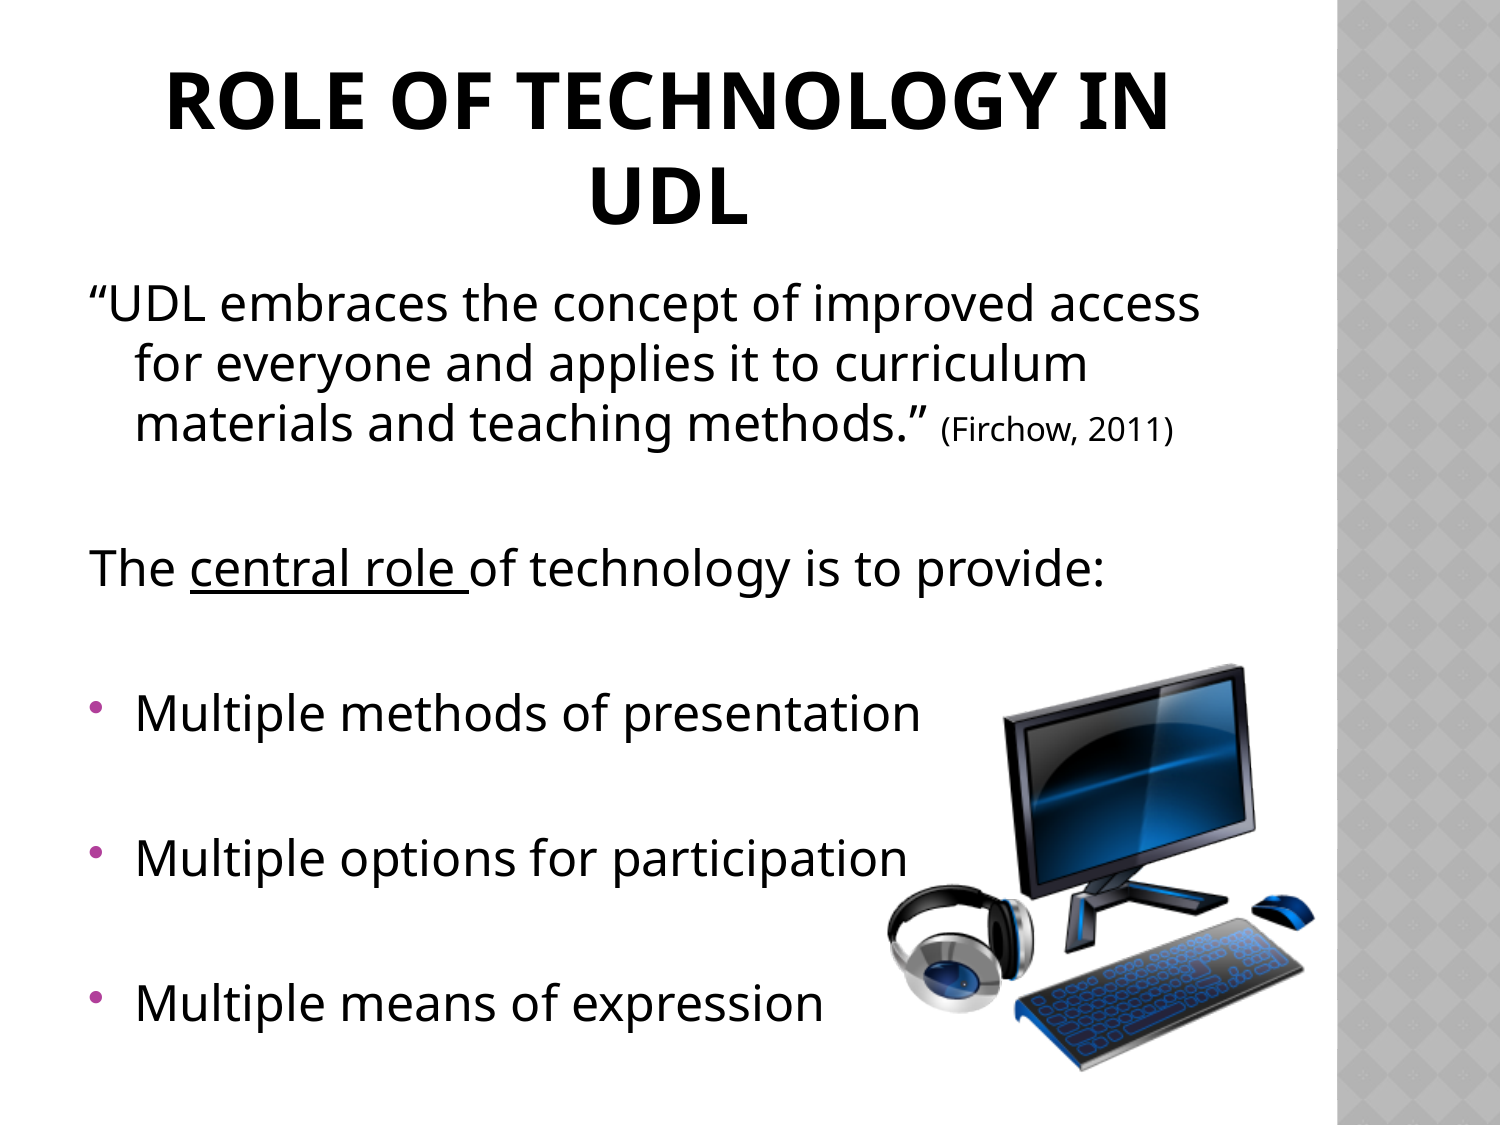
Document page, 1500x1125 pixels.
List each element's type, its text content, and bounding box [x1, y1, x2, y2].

title Role of Technology in UDL [75, 52, 1263, 240]
list “UDL embraces the concept of improved access for everyone and applies it to curriculum materials and teaching methods.” (Firchow, 2011) The central role of technology is to provide: Multiple methods of presentation Multiple options for participation Multiple means of expression [75, 264, 1263, 1059]
picture [874, 624, 1326, 1076]
